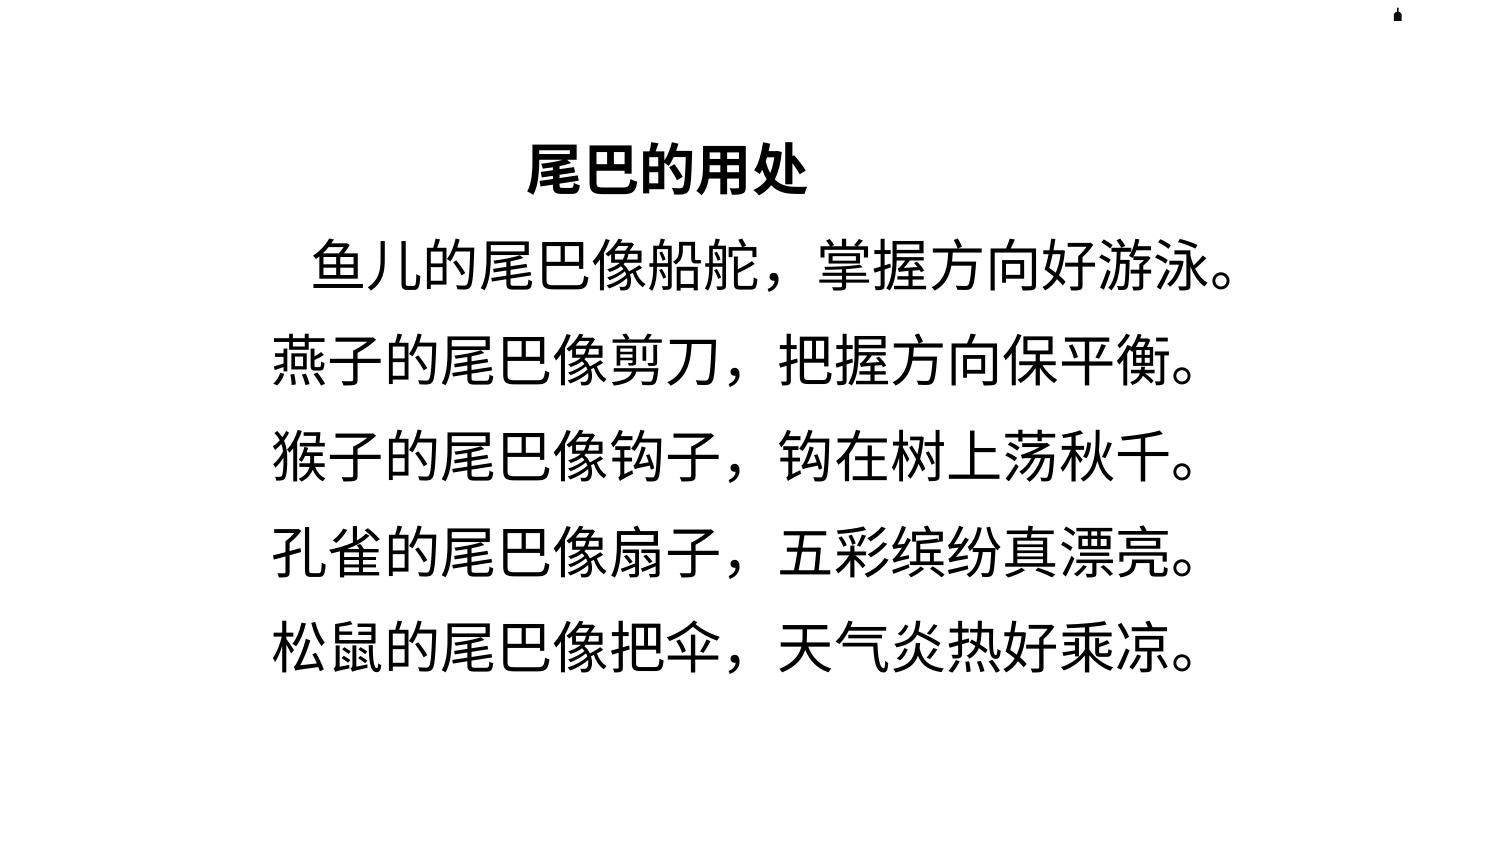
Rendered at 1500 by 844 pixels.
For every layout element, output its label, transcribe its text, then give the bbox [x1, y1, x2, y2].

text_box 尾巴的用处 鱼儿的尾巴像船舵，掌握方向好游泳。 燕子的尾巴像剪刀，把握方向保平衡。 猴子的尾巴像钩子，钩在树上荡秋千。 孔雀的尾巴像扇子，五彩缤纷真漂亮。 松鼠的尾巴像把伞，天气炎热好乘凉。 [196, 68, 1319, 686]
